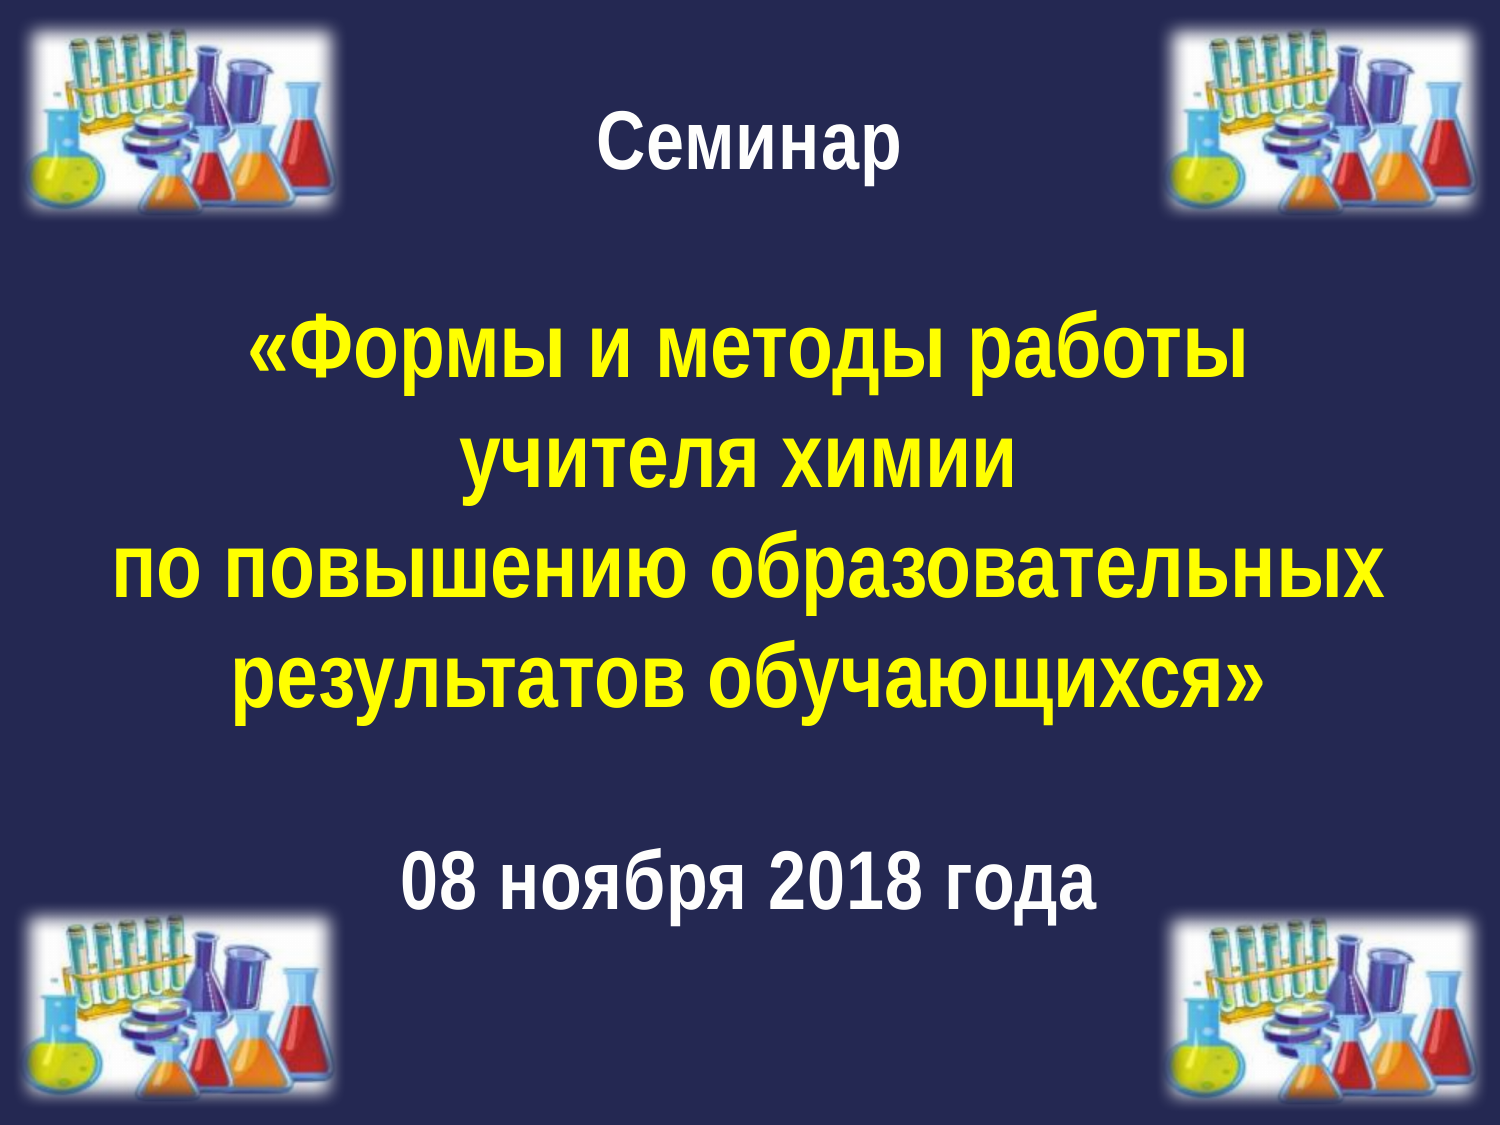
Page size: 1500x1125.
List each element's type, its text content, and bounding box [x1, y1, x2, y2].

picture [13, 13, 349, 225]
picture [11, 899, 347, 1111]
text_box Семинар «Формы и методы работы учителя химии по повышению образовательных результатов обучающихся» 08 ноября 2018 года [79, 78, 1419, 934]
picture [1154, 13, 1490, 225]
picture [1154, 902, 1490, 1114]
